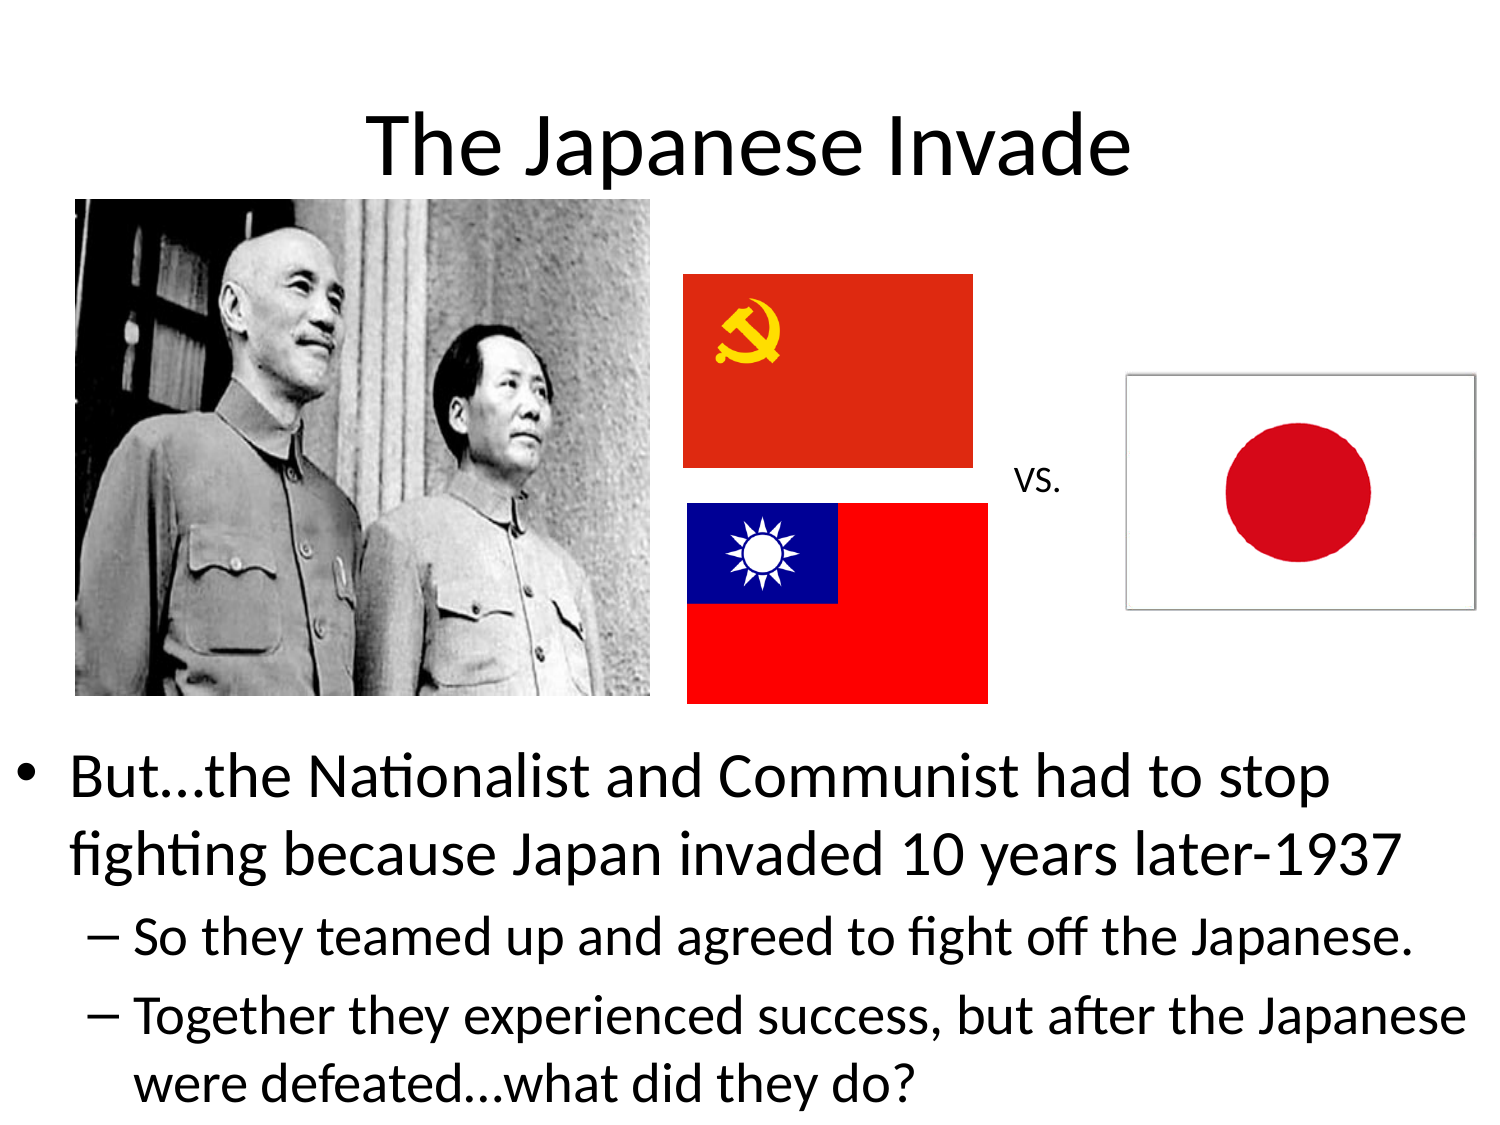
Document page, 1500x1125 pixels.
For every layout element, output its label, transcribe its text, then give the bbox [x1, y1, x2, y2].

picture [1124, 371, 1477, 611]
list But…the Nationalist and Communist had to stop fighting because Japan invaded 10 years later-1937 So they teamed up and agreed to fight off the Japanese. Together they experienced success, but after the Japanese were defeated…what did they do? [0, 725, 1500, 1125]
picture [683, 274, 974, 469]
text_box VS. [999, 447, 1112, 508]
title The Japanese Invade [75, 45, 1425, 233]
picture [687, 503, 988, 704]
picture [74, 199, 651, 696]
